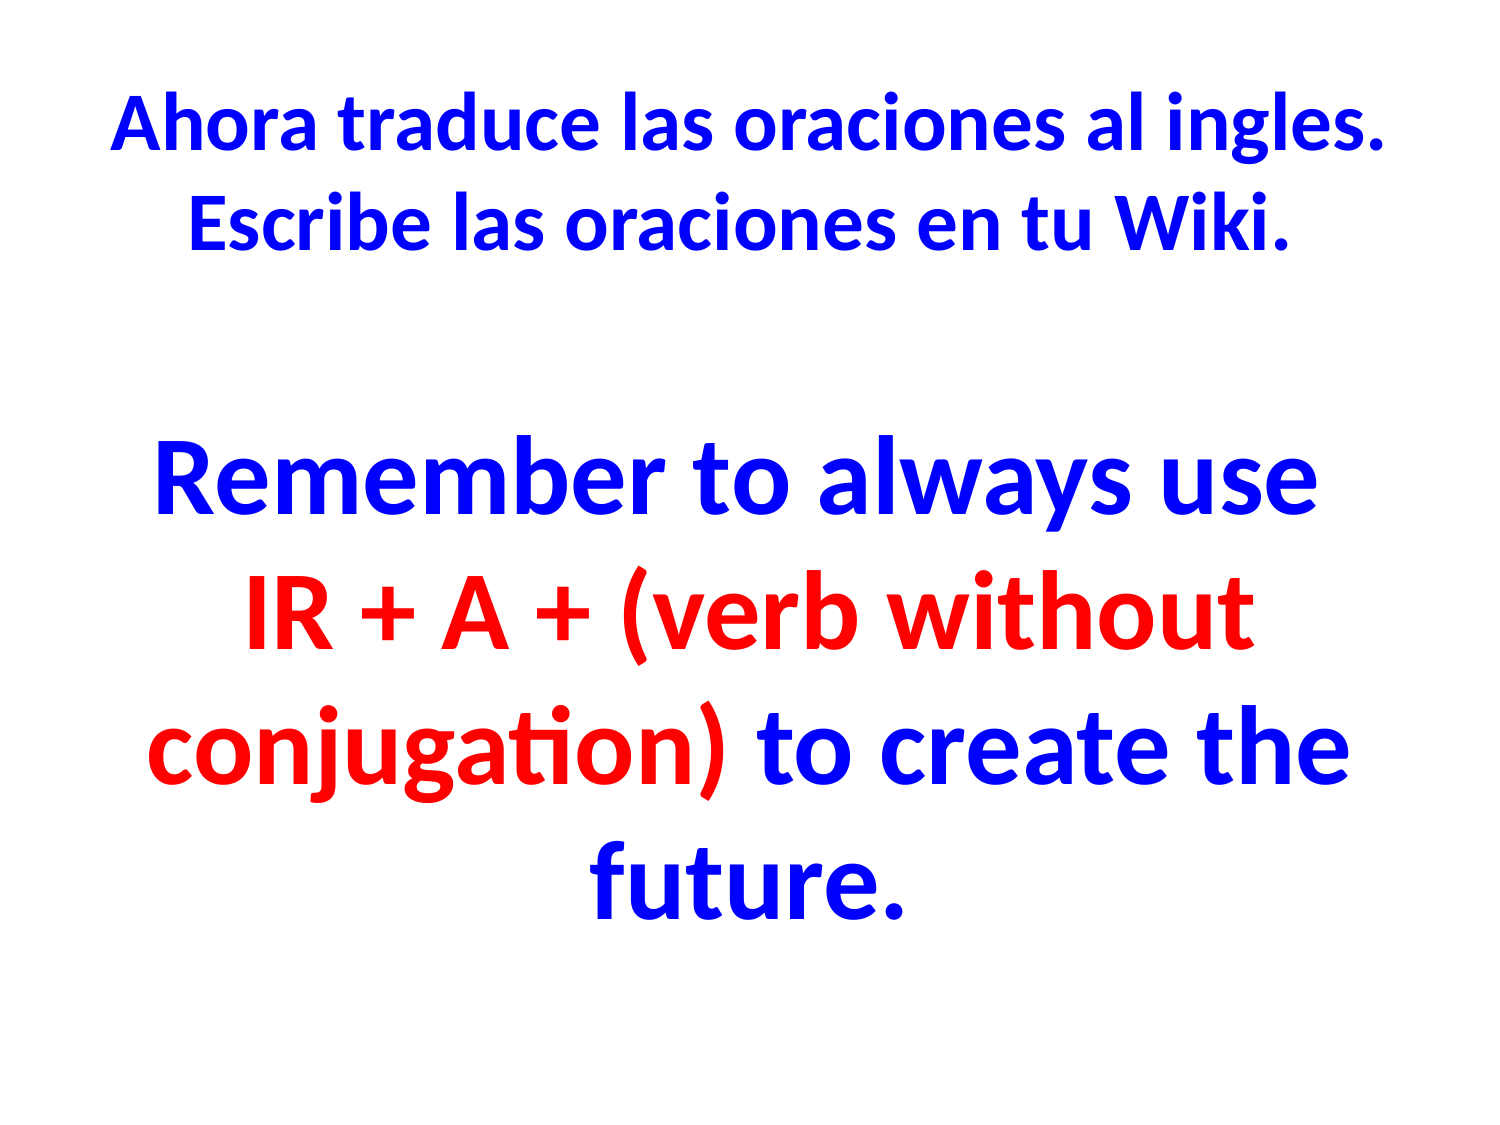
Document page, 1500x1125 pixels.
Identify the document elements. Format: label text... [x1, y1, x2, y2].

text_box Ahora traduce las oraciones al ingles. Escribe las oraciones en tu Wiki. Remember to always use IR + A + (verb without conjugation) to create the future. [0, 59, 1500, 950]
